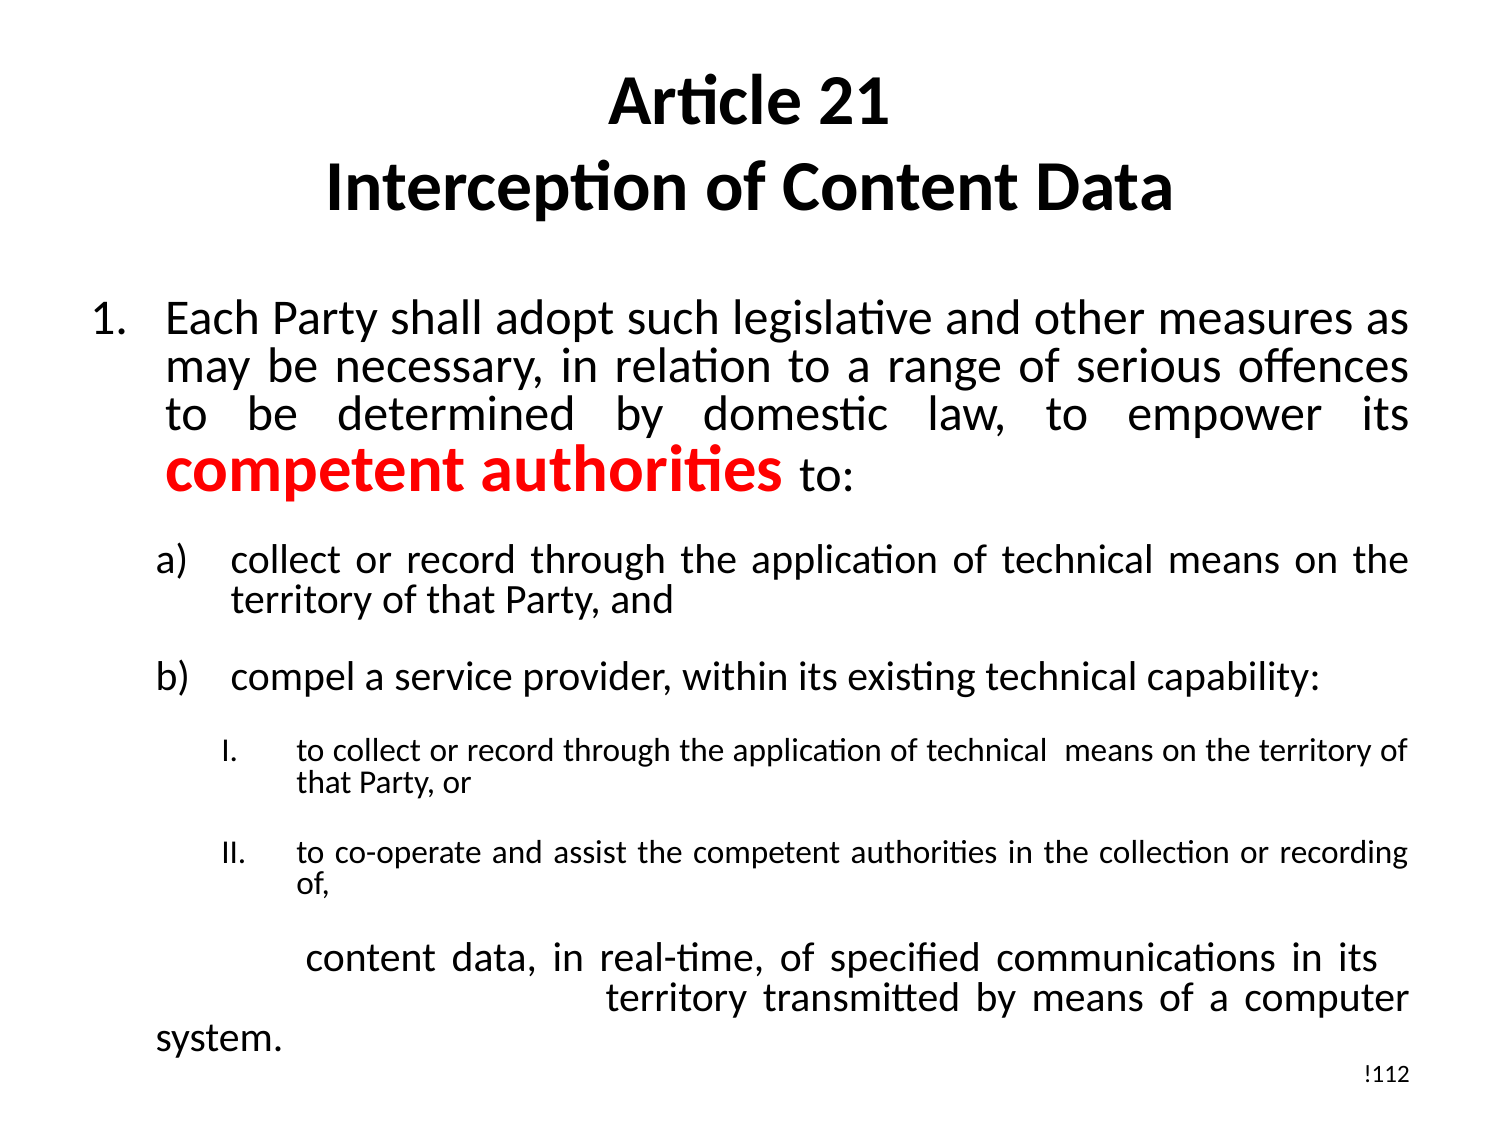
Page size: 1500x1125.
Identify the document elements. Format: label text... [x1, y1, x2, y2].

title Article 21 Interception of Content Data [74, 44, 1426, 233]
text_box Each Party shall adopt such legislative and other measures as may be necessary, in relation to a range of serious offences to be determined by domestic law, to empower its competent authorities to: collect or record through the application of technical means on the territory of that Party, and compel a service provider, within its existing technical capability: to collect or record through the application of technical means on the territory of that Party, or to co-operate and assist the competent authorities in the collection or recording of, content data, in real-time, of specified communications in its territory transmitted by means of a computer system. [74, 288, 1425, 1069]
slide_number !112 [1074, 1069, 1425, 1103]
